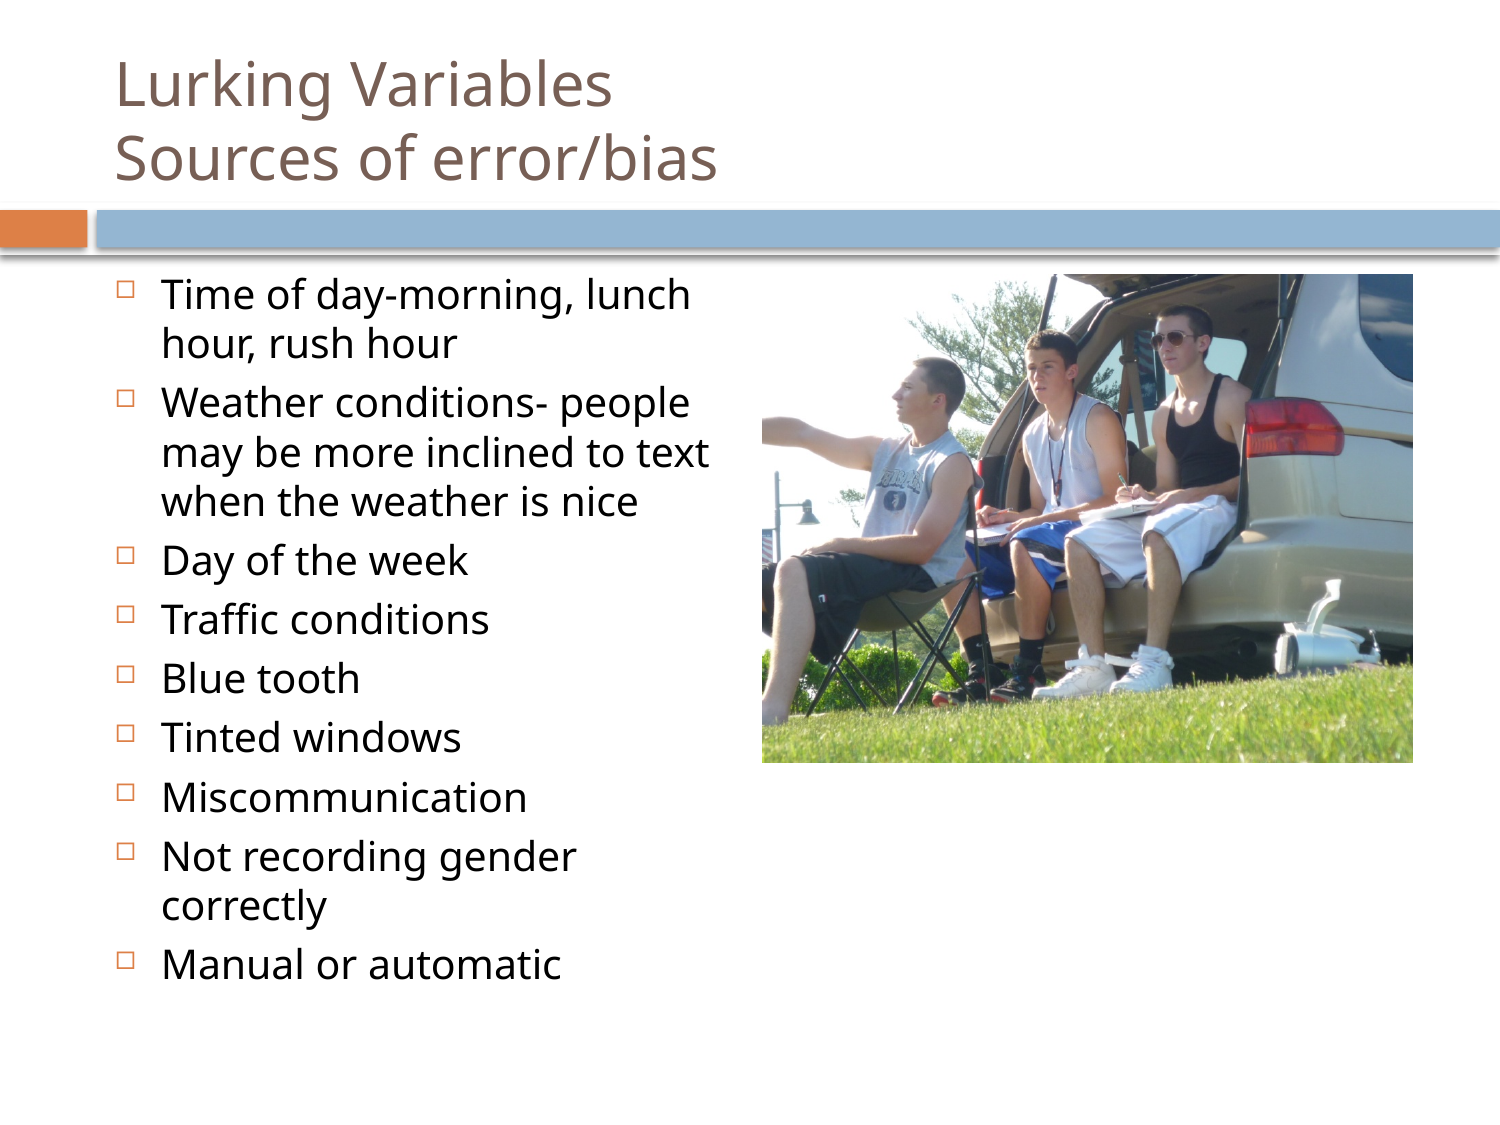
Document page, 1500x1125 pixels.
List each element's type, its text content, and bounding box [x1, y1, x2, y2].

title Lurking Variables Sources of error/bias [99, 37, 1438, 200]
list Time of day-morning, lunch hour, rush hour Weather conditions- people may be more inclined to text when the weather is nice Day of the week Traffic conditions Blue tooth Tinted windows Miscommunication Not recording gender correctly Manual or automatic [99, 260, 738, 1011]
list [762, 274, 1413, 763]
